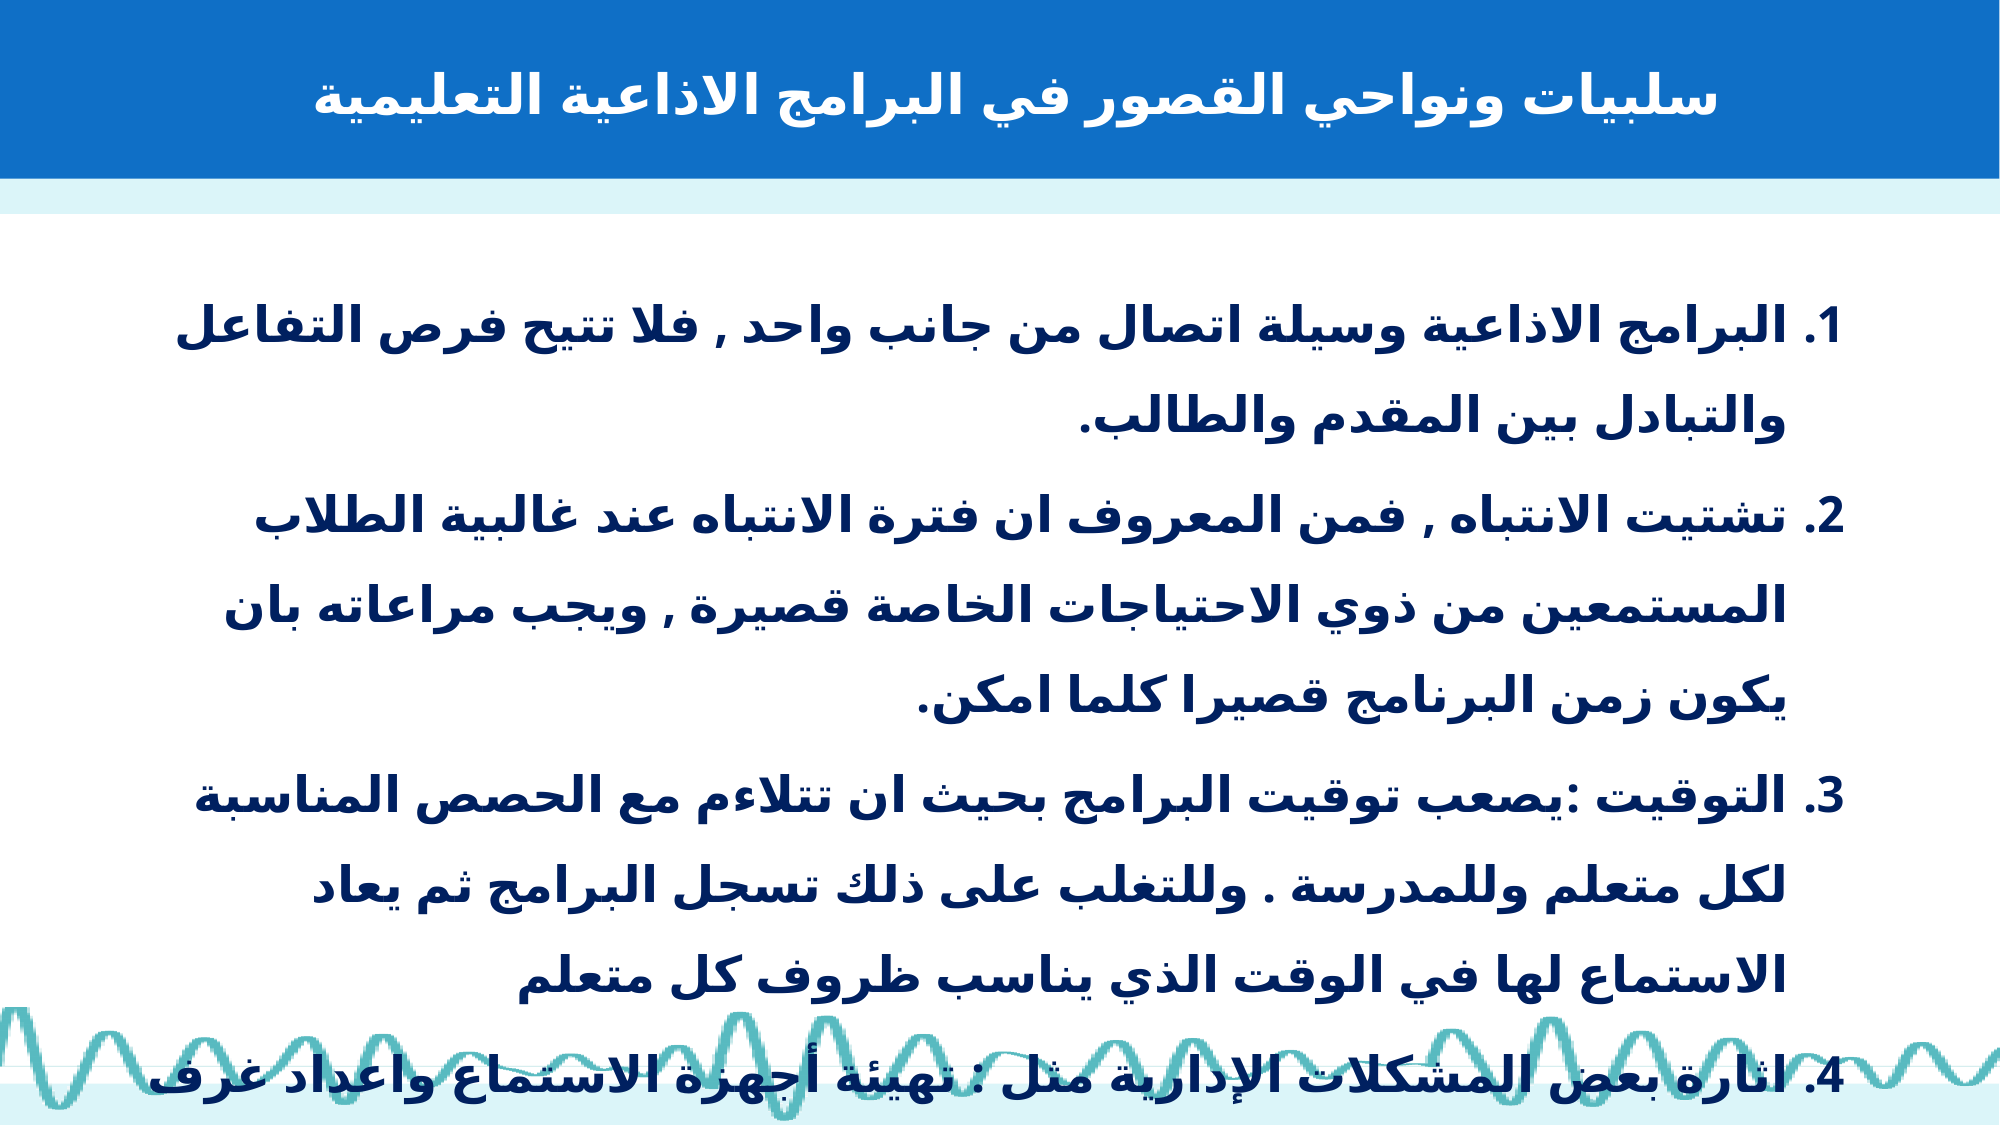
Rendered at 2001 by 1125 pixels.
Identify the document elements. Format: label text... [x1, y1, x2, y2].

list البرامج الاذاعية وسيلة اتصال من جانب واحد , فلا تتيح فرص التفاعل والتبادل بين المقدم والطالب. تشتيت الانتباه , فمن المعروف ان فترة الانتباه عند غالبية الطلاب المستمعين من ذوي الاحتياجات الخاصة قصيرة , ويجب مراعاته بان يكون زمن البرنامج قصيرا كلما امكن. التوقيت :يصعب توقيت البرامج بحيث ان تتلاءم مع الحصص المناسبة لكل متعلم وللمدرسة . وللتغلب على ذلك تسجل البرامج ثم يعاد الاستماع لها في الوقت الذي يناسب ظروف كل متعلم اثارة بعض المشكلات الإدارية مثل : تهيئة أجهزة الاستماع واعداد غرف التعلم والاستماع , وتدريب المعلمين على استخدام البرامج الاذاعية وربطها بموضوعات المقرر. [111, 254, 1861, 816]
title سلبيات ونواحي القصور في البرامج الاذاعية التعليمية [240, 34, 1766, 151]
